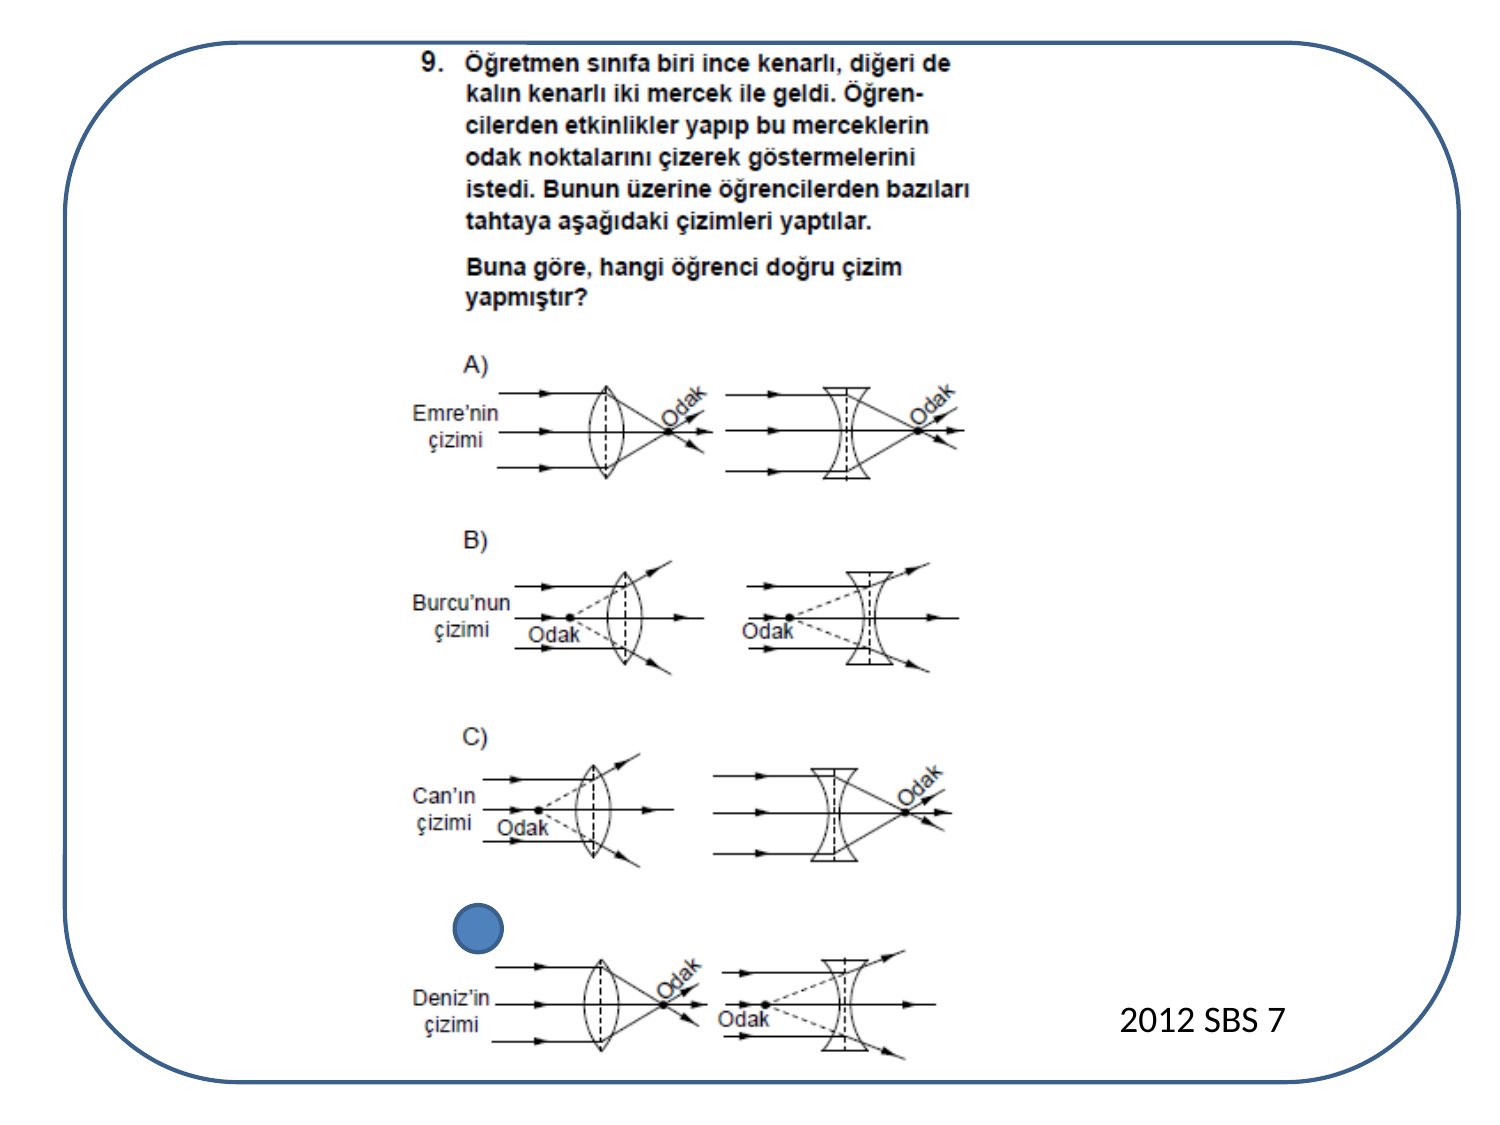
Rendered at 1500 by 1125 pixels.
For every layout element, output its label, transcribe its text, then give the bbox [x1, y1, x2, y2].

text_box [62, 40, 1461, 1085]
picture [407, 42, 1002, 1076]
text_box 2012 SBS 7 [1104, 987, 1332, 1048]
